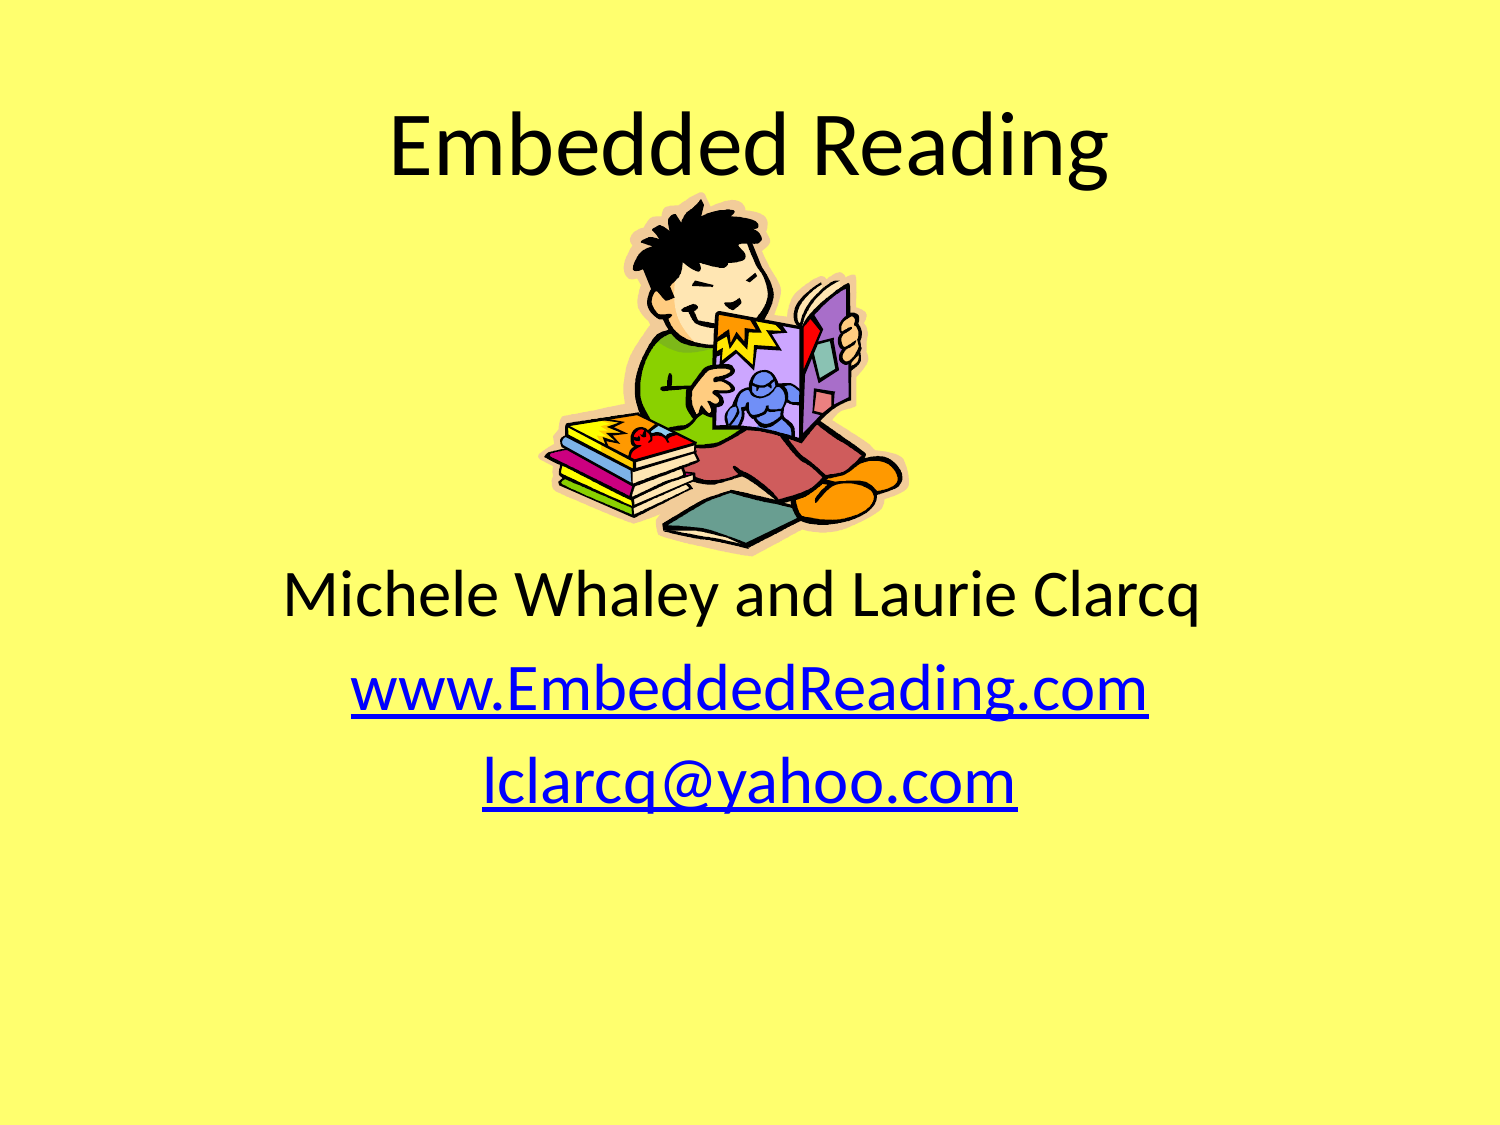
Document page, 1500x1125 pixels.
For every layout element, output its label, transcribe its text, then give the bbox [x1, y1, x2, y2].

picture [536, 186, 916, 563]
list Michele Whaley and Laurie Clarcq www.EmbeddedReading.com lclarcq@yahoo.com [75, 262, 1425, 1005]
title Embedded Reading [75, 45, 1425, 233]
